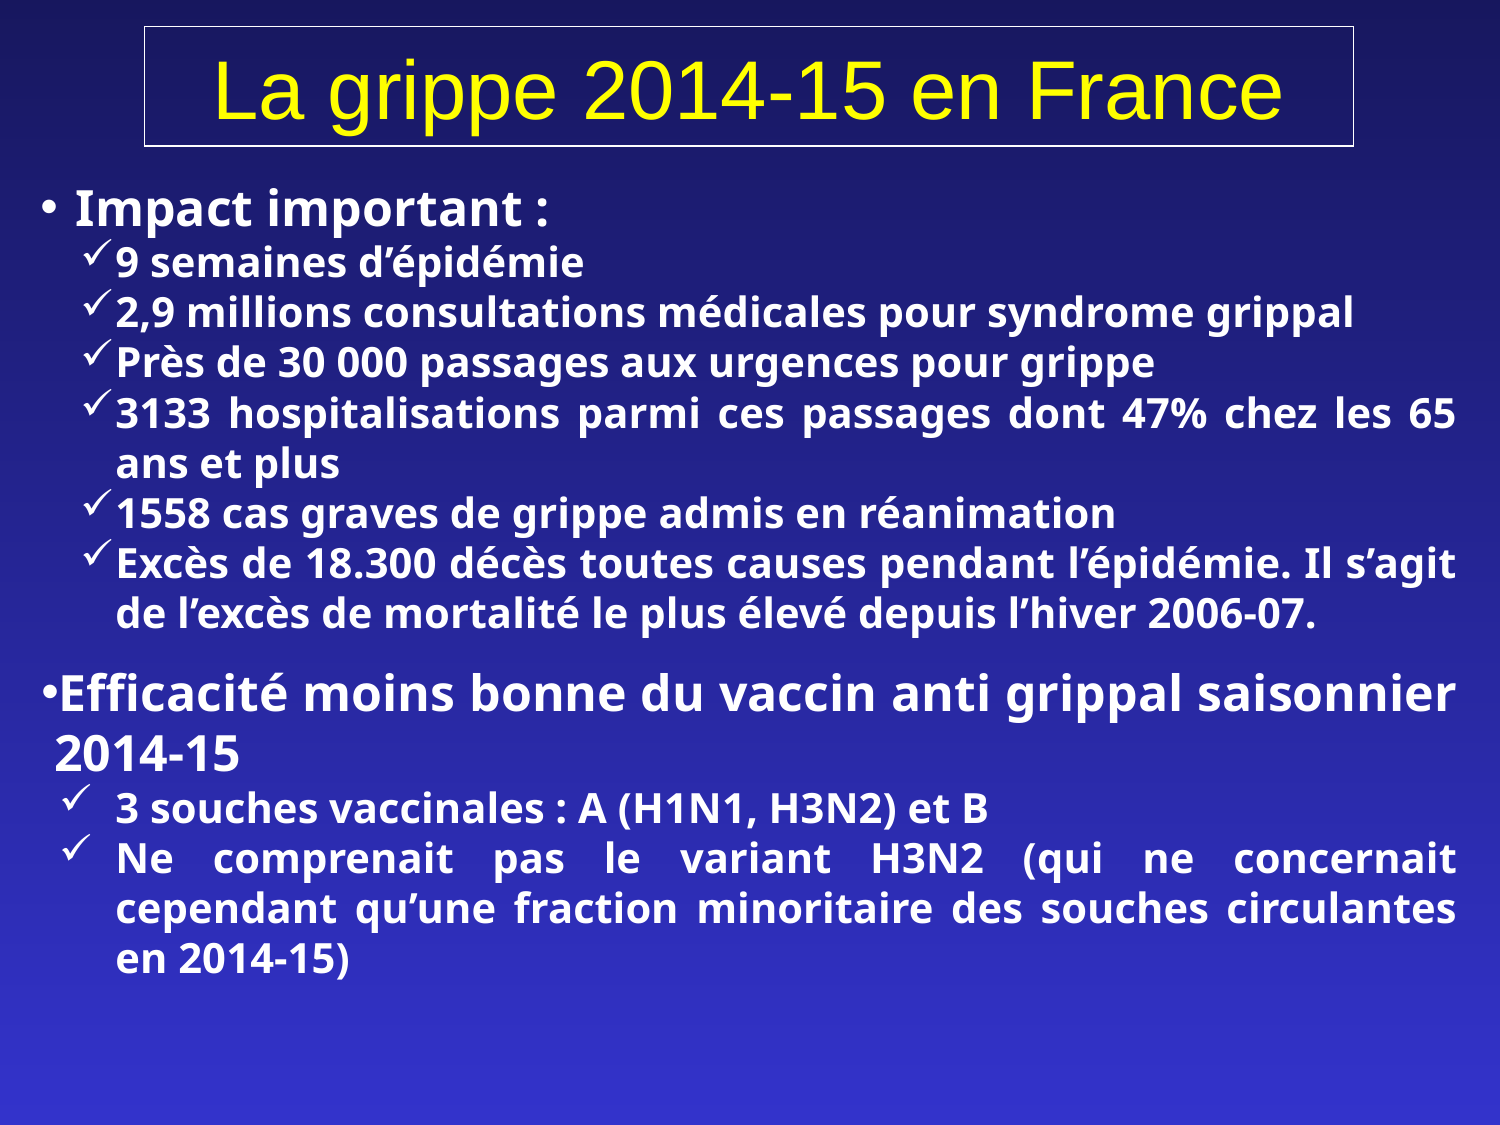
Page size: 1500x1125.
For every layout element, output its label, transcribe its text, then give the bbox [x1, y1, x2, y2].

title La grippe 2014-15 en France [144, 26, 1354, 147]
text_box Impact important : 9 semaines d’épidémie 2,9 millions consultations médicales pour syndrome grippal Près de 30 000 passages aux urgences pour grippe 3133 hospitalisations parmi ces passages dont 47% chez les 65 ans et plus 1558 cas graves de grippe admis en réanimation Excès de 18.300 décès toutes causes pendant l’épidémie. Il s’agit de l’excès de mortalité le plus élevé depuis l’hiver 2006-07. Efficacité moins bonne du vaccin anti grippal saisonnier 2014-15 3 souches vaccinales : A (H1N1, H3N2) et B Ne comprenait pas le variant H3N2 (qui ne concernait cependant qu’une fraction minoritaire des souches circulantes en 2014-15) [25, 168, 1473, 1074]
